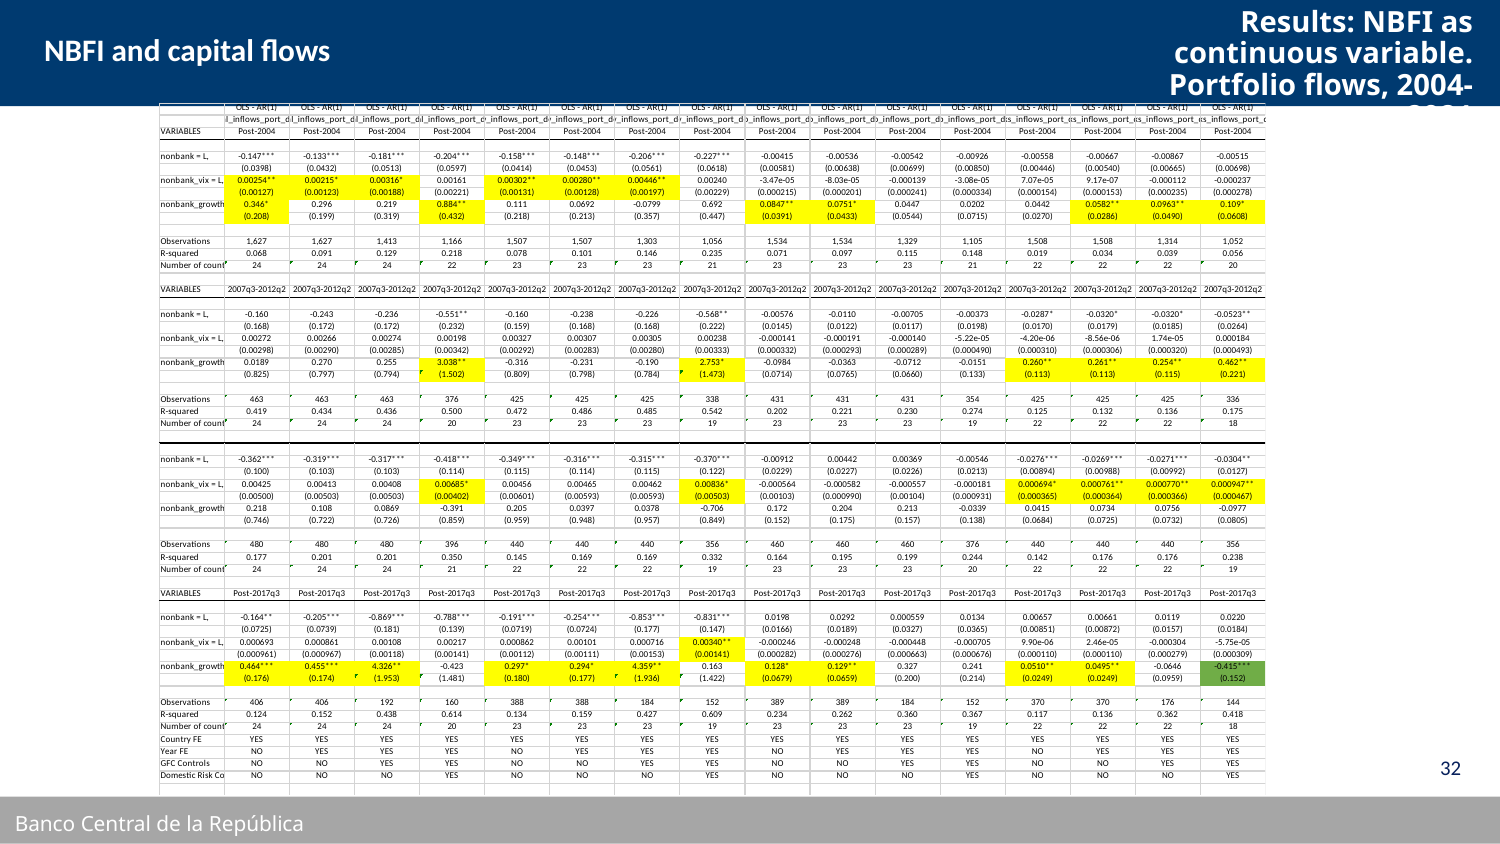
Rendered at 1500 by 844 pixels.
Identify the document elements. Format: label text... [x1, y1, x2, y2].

text_box Results: NBFI as continuous variable. Portfolio flows, 2004-2021 [1144, 0, 1489, 175]
picture [158, 103, 1266, 796]
text_box NBFI and capital flows [29, 26, 839, 84]
